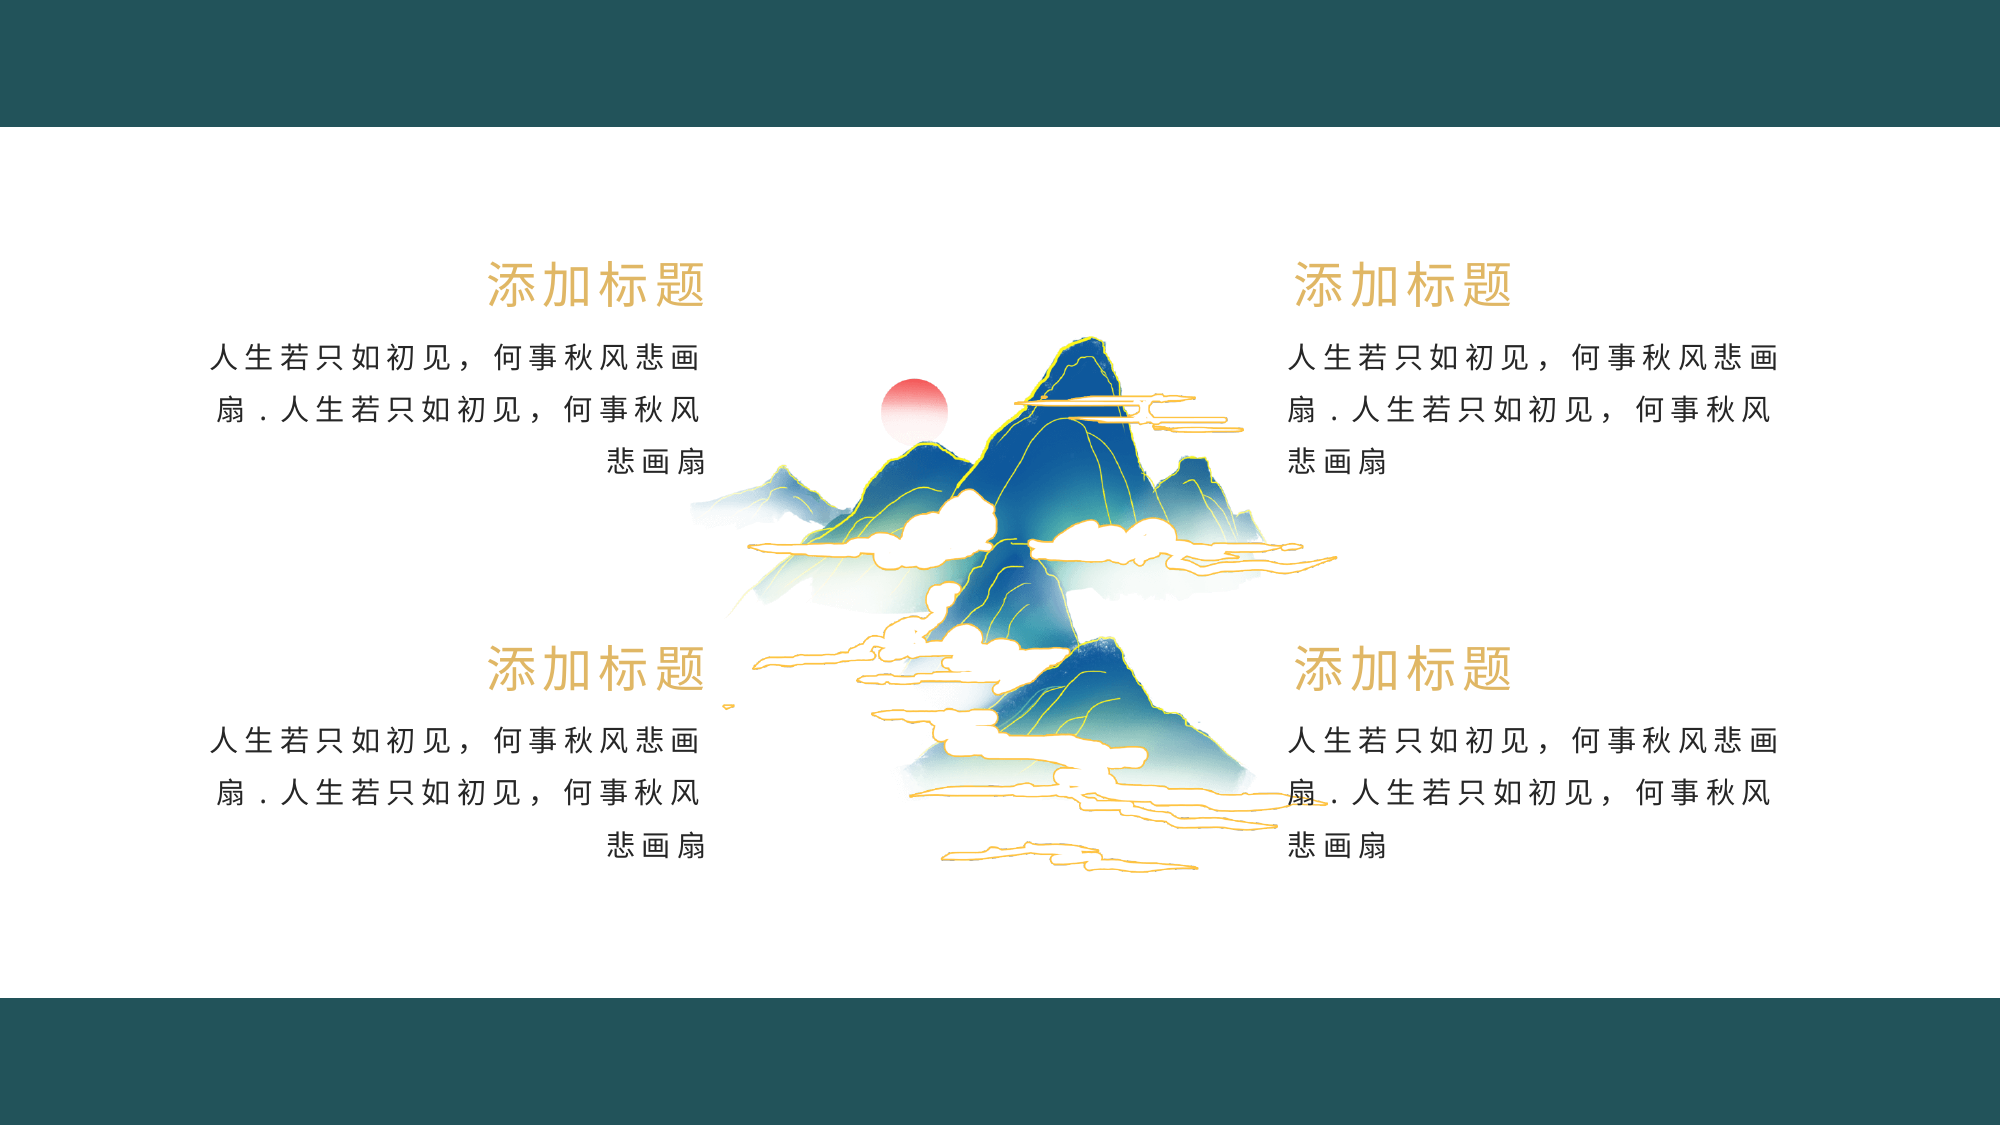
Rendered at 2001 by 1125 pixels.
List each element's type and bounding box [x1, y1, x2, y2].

text_box [1273, 246, 1802, 536]
text_box [193, 629, 762, 919]
text_box [1273, 629, 1802, 919]
text_box [193, 246, 762, 536]
text_box [0, 126, 2000, 999]
picture [629, 206, 1396, 974]
